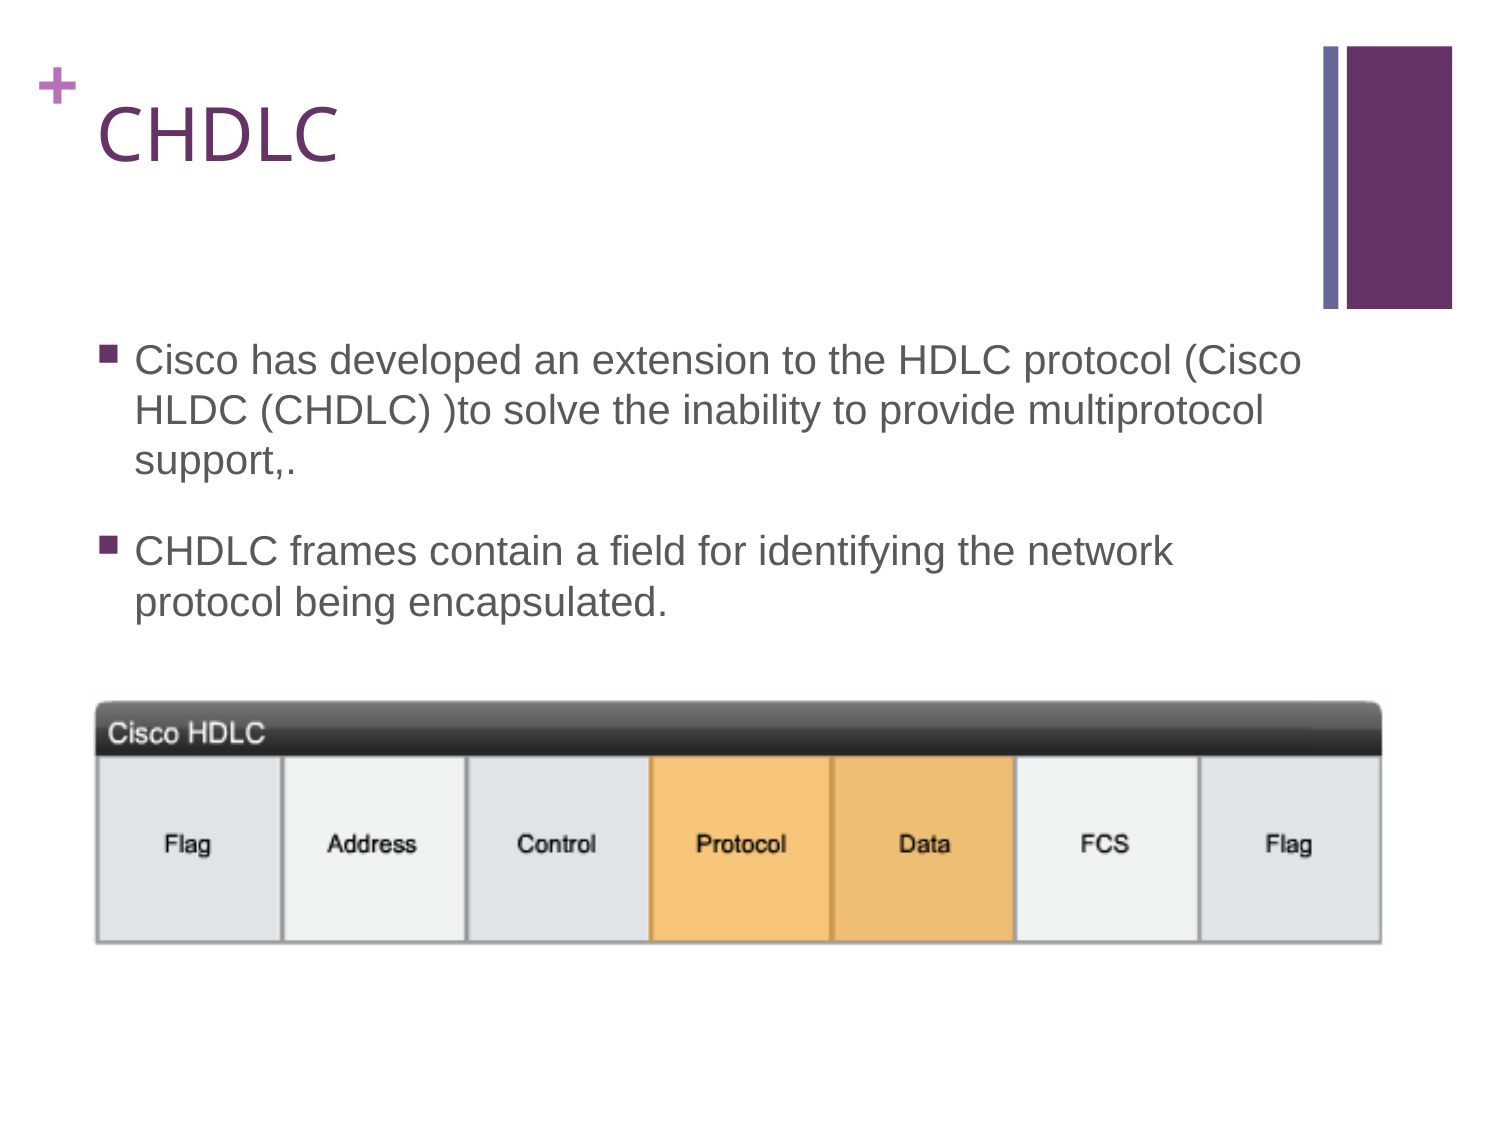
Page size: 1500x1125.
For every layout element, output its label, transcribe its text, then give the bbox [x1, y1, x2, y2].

picture [92, 687, 1389, 958]
list Cisco has developed an extension to the HDLC protocol (Cisco HLDC (CHDLC) )to solve the inability to provide multiprotocol support,. CHDLC frames contain a field for identifying the network protocol being encapsulated. [81, 324, 1322, 1005]
title CHDLC [81, 79, 1322, 263]
